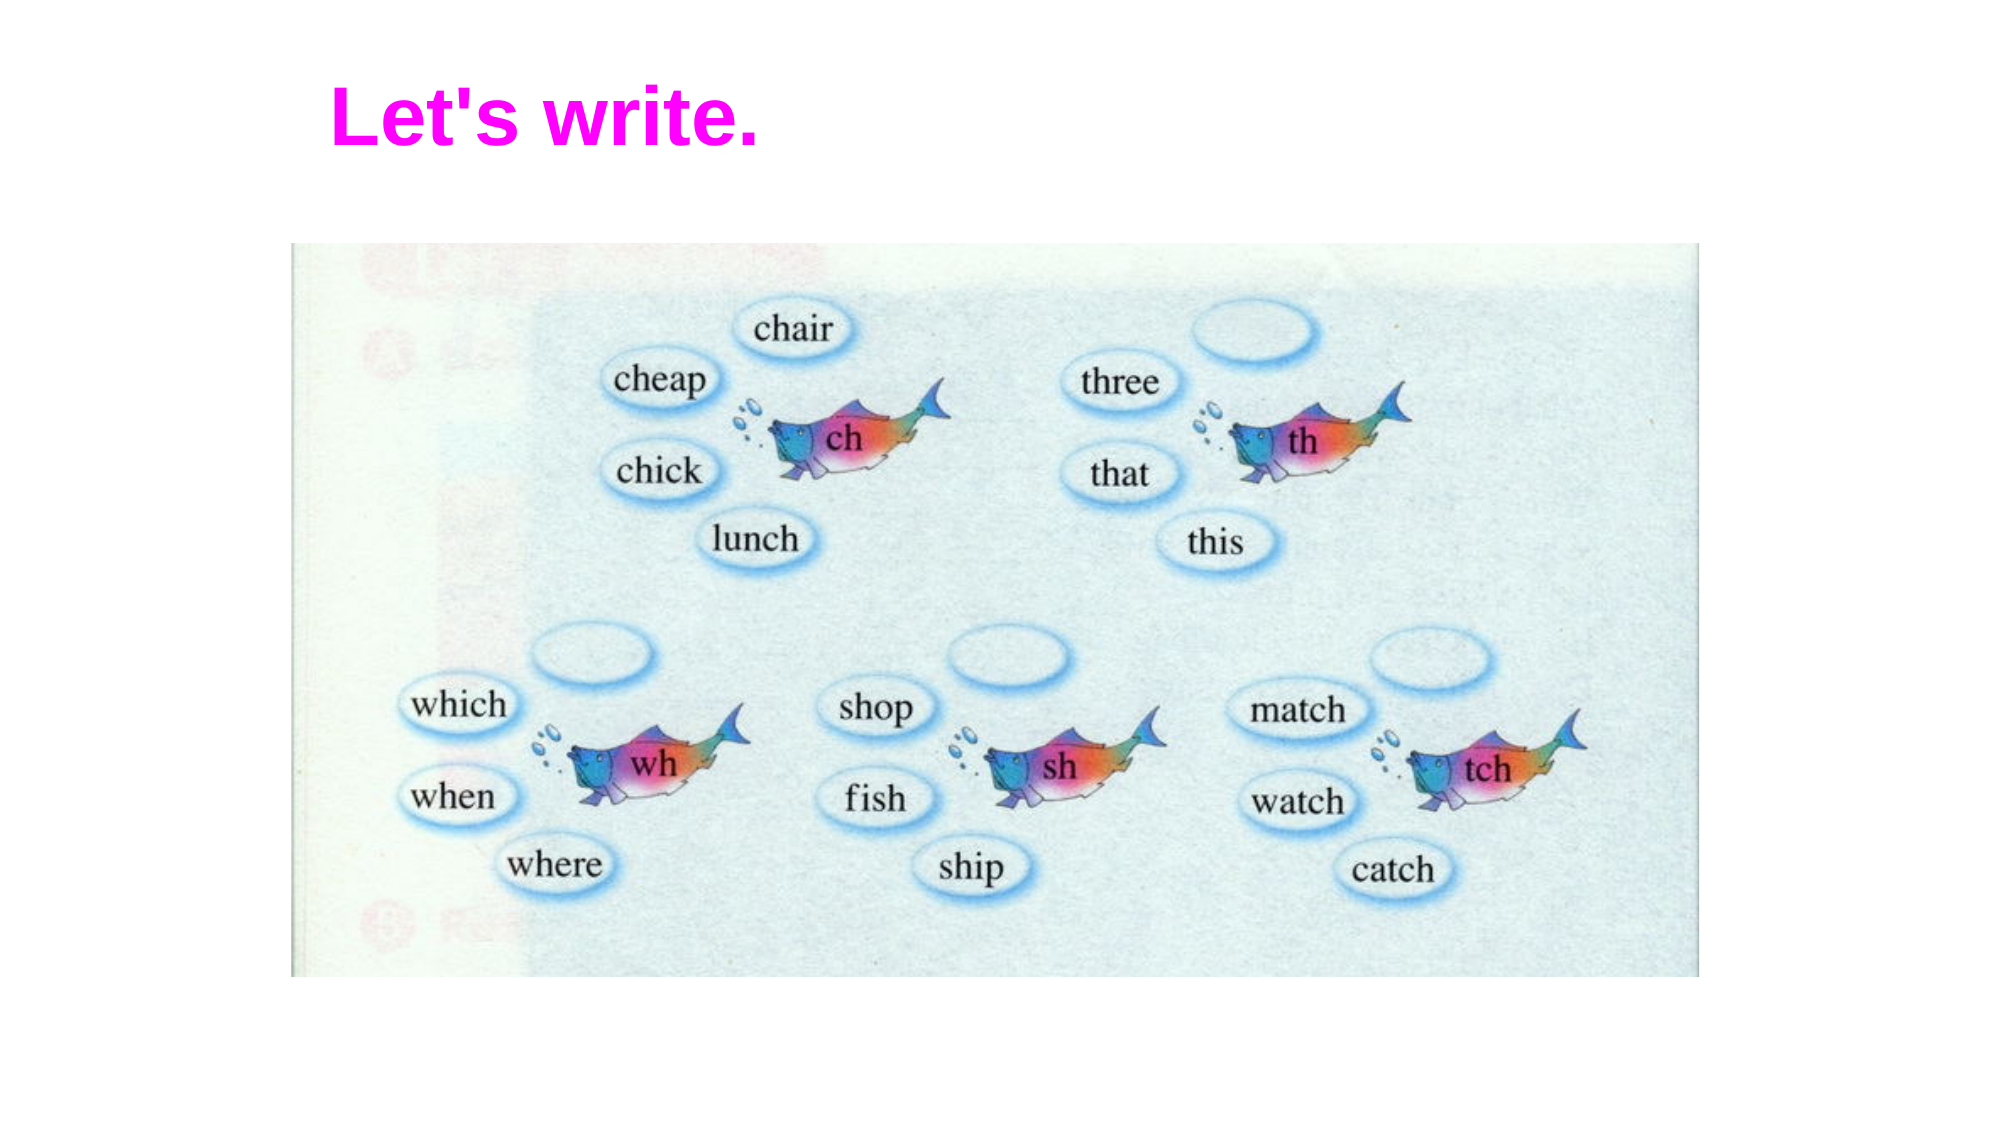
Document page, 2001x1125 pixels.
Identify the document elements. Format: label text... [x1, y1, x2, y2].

picture [291, 243, 1700, 977]
text_box Let's write. [315, 54, 901, 170]
